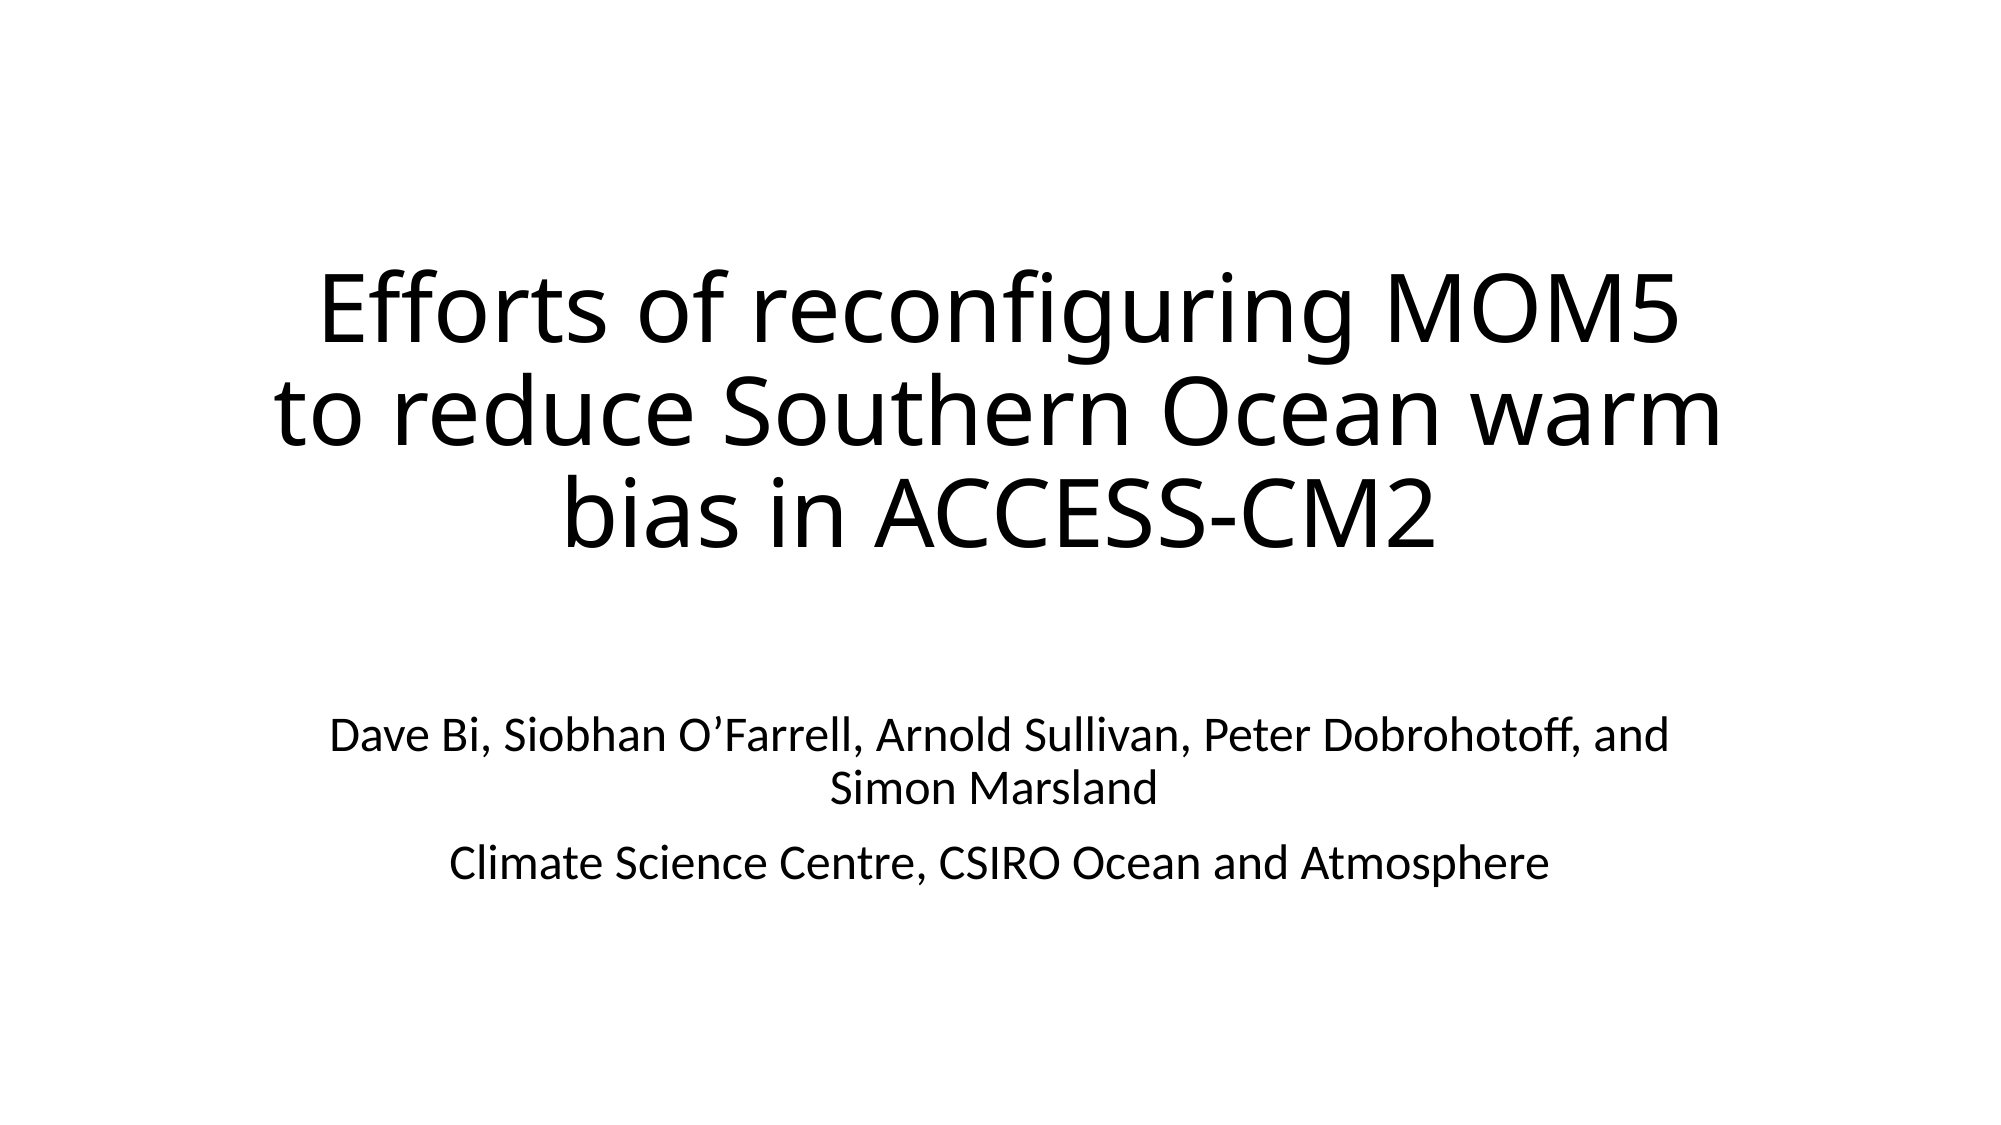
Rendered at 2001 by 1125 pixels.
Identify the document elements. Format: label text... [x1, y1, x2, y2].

title Efforts of reconfiguring MOM5 to reduce Southern Ocean warm bias in ACCESS-CM2 [249, 184, 1750, 576]
subtitle Dave Bi, Siobhan O’Farrell, Arnold Sullivan, Peter Dobrohotoff, and Simon Marsland Climate Science Centre, CSIRO Ocean and Atmosphere [249, 700, 1750, 972]
